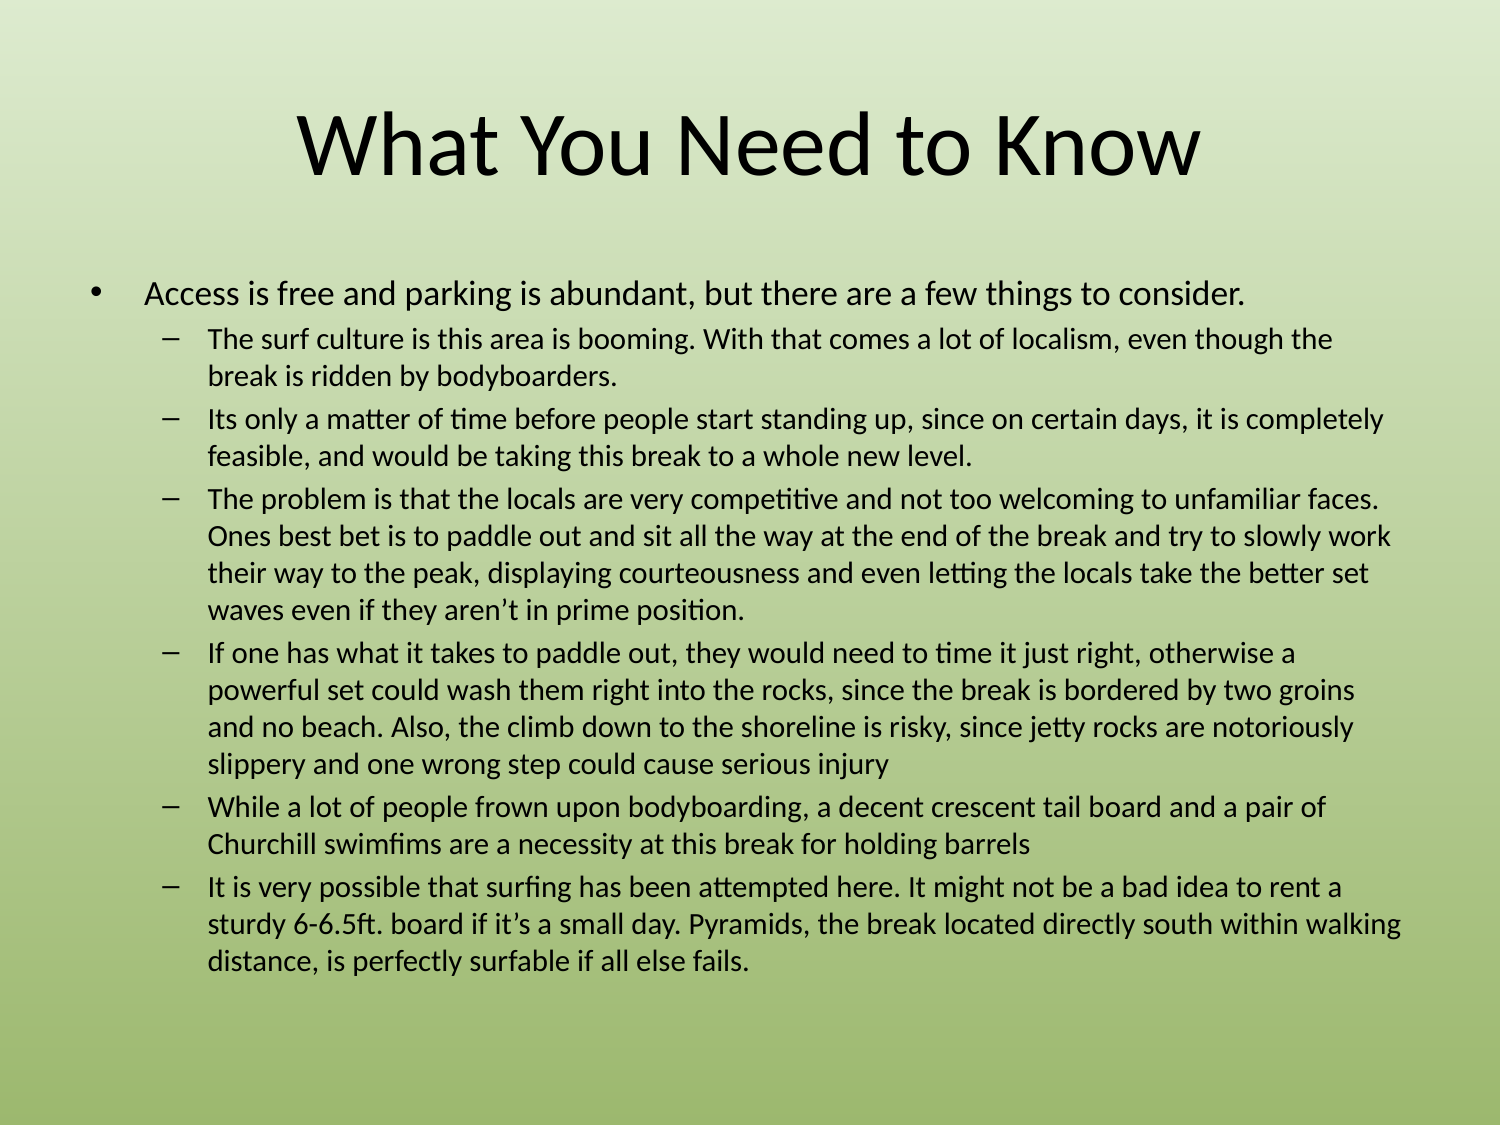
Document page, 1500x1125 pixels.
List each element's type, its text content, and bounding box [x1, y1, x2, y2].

title What You Need to Know [75, 45, 1425, 233]
list Access is free and parking is abundant, but there are a few things to consider. The surf culture is this area is booming. With that comes a lot of localism, even though the break is ridden by bodyboarders. Its only a matter of time before people start standing up, since on certain days, it is completely feasible, and would be taking this break to a whole new level. The problem is that the locals are very competitive and not too welcoming to unfamiliar faces. Ones best bet is to paddle out and sit all the way at the end of the break and try to slowly work their way to the peak, displaying courteousness and even letting the locals take the better set waves even if they aren’t in prime position. If one has what it takes to paddle out, they would need to time it just right, otherwise a powerful set could wash them right into the rocks, since the break is bordered by two groins and no beach. Also, the climb down to the shoreline is risky, since jetty rocks are notoriously slippery and one wrong step could cause serious injury While a lot of people frown upon bodyboarding, a decent crescent tail board and a pair of Churchill swimfims are a necessity at this break for holding barrels It is very possible that surfing has been attempted here. It might not be a bad idea to rent a sturdy 6-6.5ft. board if it’s a small day. Pyramids, the break located directly south within walking distance, is perfectly surfable if all else fails. [75, 262, 1425, 1005]
